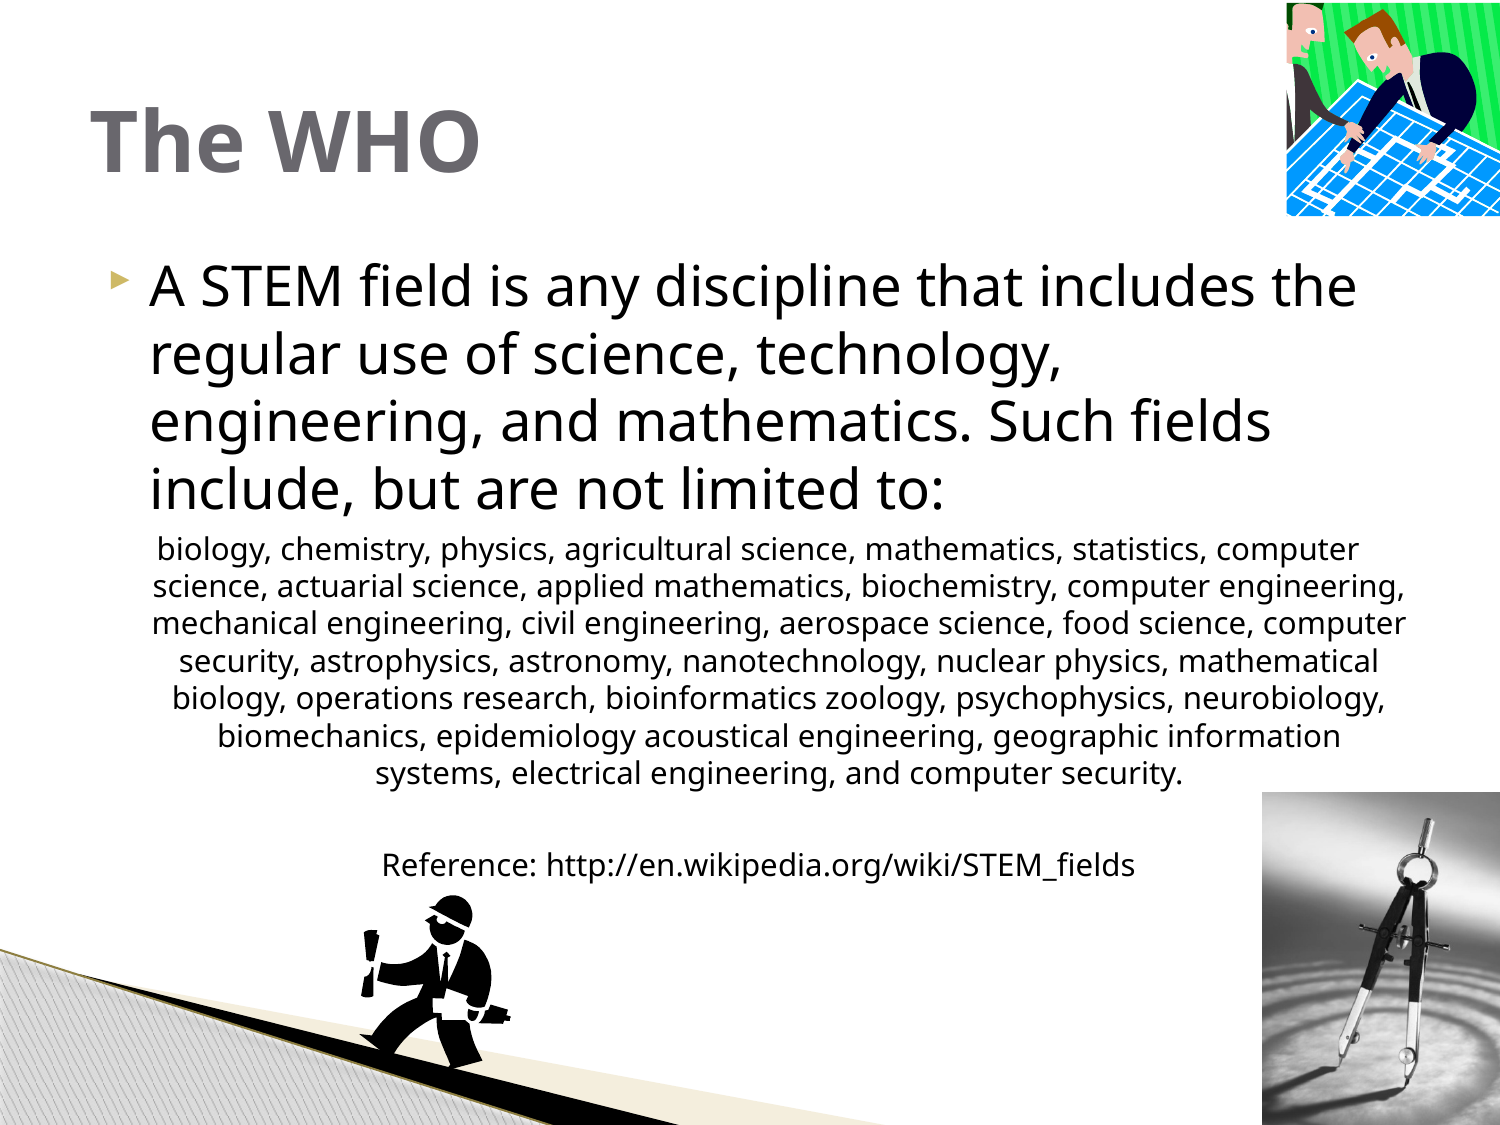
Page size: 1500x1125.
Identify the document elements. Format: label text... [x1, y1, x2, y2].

picture [1262, 792, 1500, 1125]
title The WHO [75, 45, 1425, 233]
list A STEM field is any discipline that includes the regular use of science, technology, engineering, and mathematics. Such fields include, but are not limited to: biology, chemistry, physics, agricultural science, mathematics, statistics, computer science, actuarial science, applied mathematics, biochemistry, computer engineering, mechanical engineering, civil engineering, aerospace science, food science, computer security, astrophysics, astronomy, nanotechnology, nuclear physics, mathematical biology, operations research, bioinformatics zoology, psychophysics, neurobiology, biomechanics, epidemiology acoustical engineering, geographic information systems, electrical engineering, and computer security. Reference: http://en.wikipedia.org/wiki/STEM_fields [75, 243, 1425, 986]
picture [1286, 0, 1500, 217]
picture [354, 890, 518, 1067]
